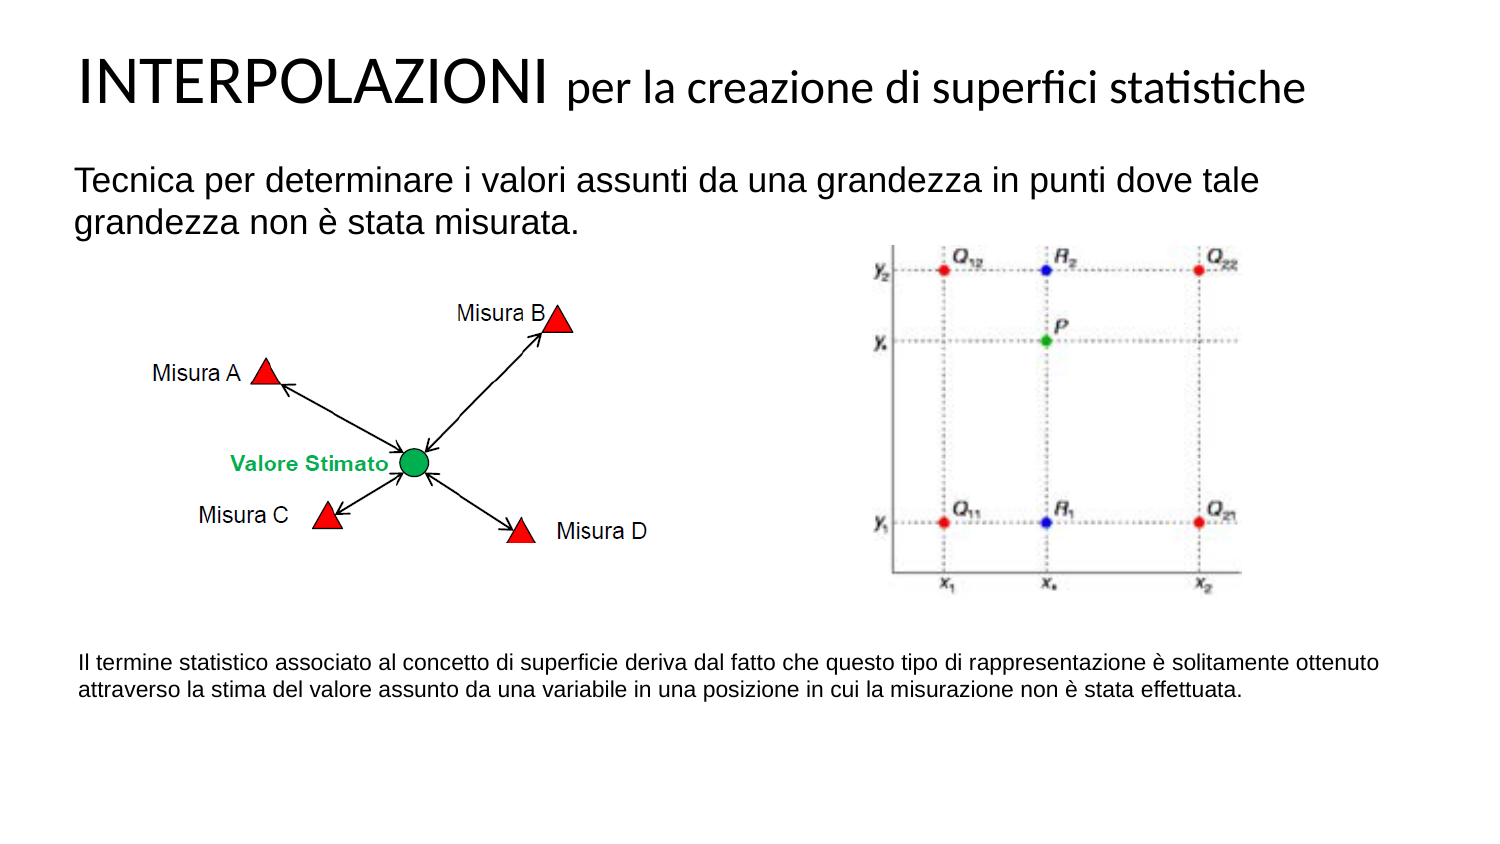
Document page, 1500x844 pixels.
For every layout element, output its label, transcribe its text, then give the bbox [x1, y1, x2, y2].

text_box Tecnica per determinare i valori assunti da una grandezza in punti dove tale grandezza non è stata misurata. [62, 131, 1433, 267]
picture [144, 301, 649, 543]
text_box Il termine statistico associato al concetto di superficie deriva dal fatto che questo tipo di rappresentazione è solitamente ottenuto attraverso la stima del valore assunto da una variabile in una posizione in cui la misurazione non è stata effettuata. [66, 636, 1429, 752]
picture [872, 244, 1243, 599]
title INTERPOLAZIONI per la creazione di superfici statistiche [66, 0, 1361, 131]
